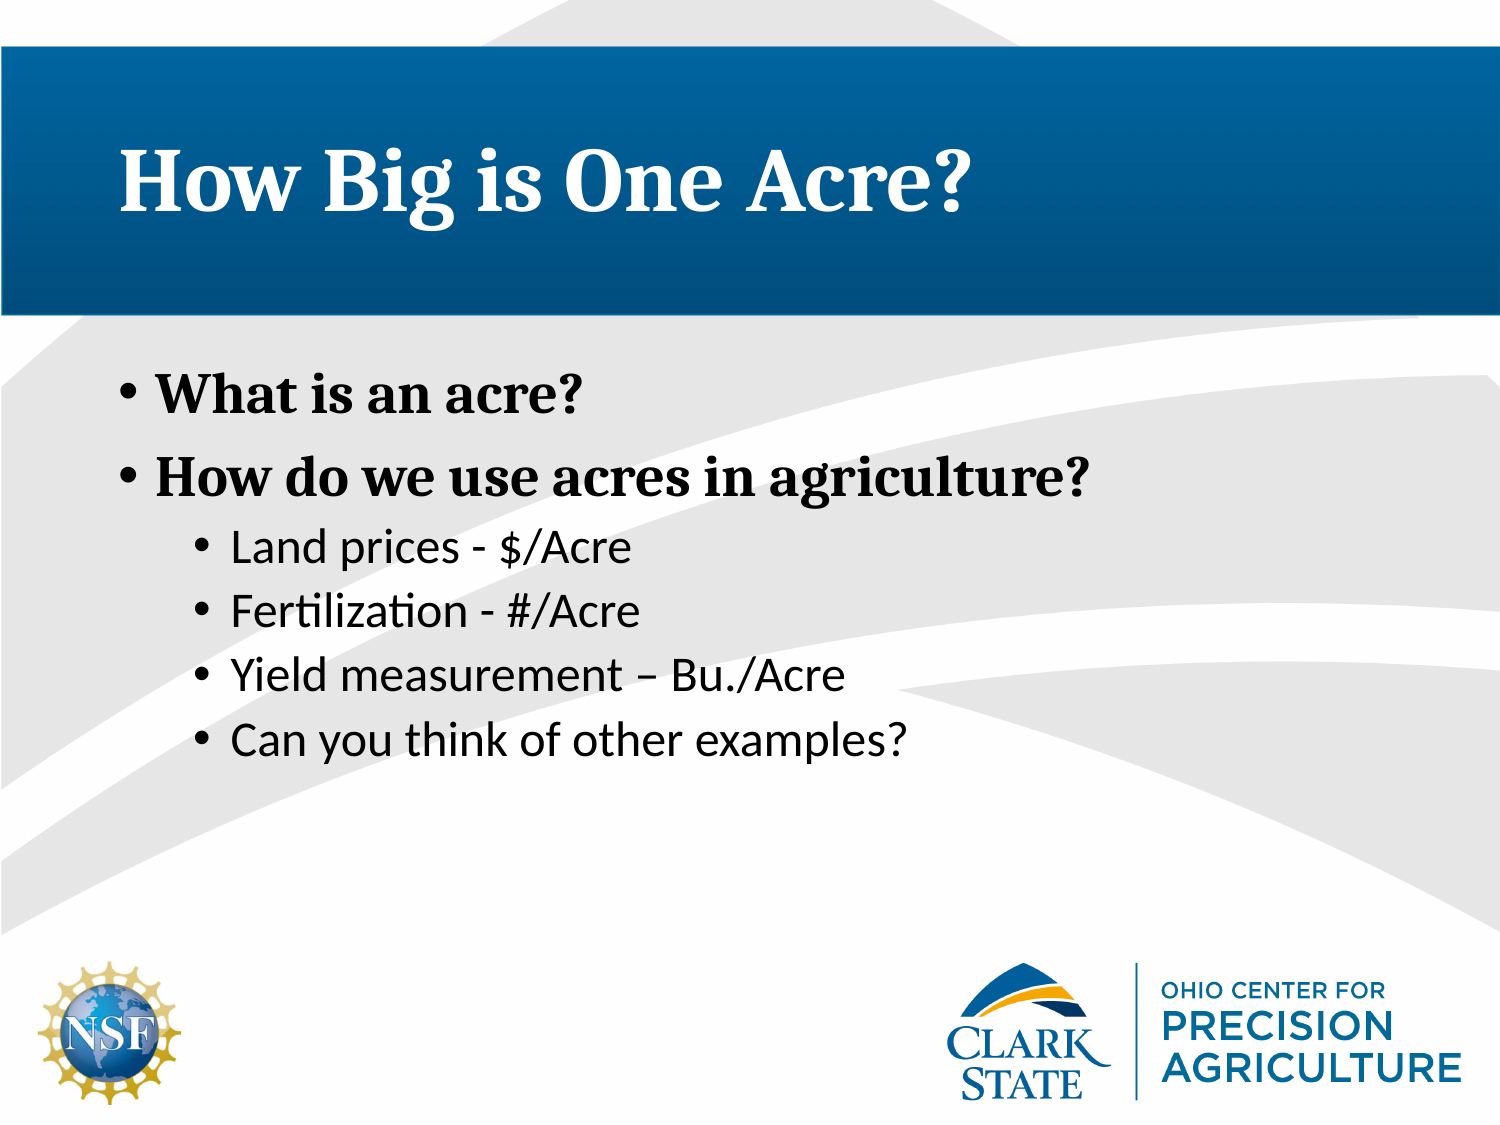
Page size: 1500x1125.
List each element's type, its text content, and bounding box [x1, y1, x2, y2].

picture [4, 49, 1500, 313]
title How Big is One Acre? [103, 50, 1397, 313]
list What is an acre? How do we use acres in agriculture? Land prices - $/Acre Fertilization - #/Acre Yield measurement – Bu./Acre Can you think of other examples? [103, 355, 1397, 897]
picture [0, 0, 1500, 1125]
